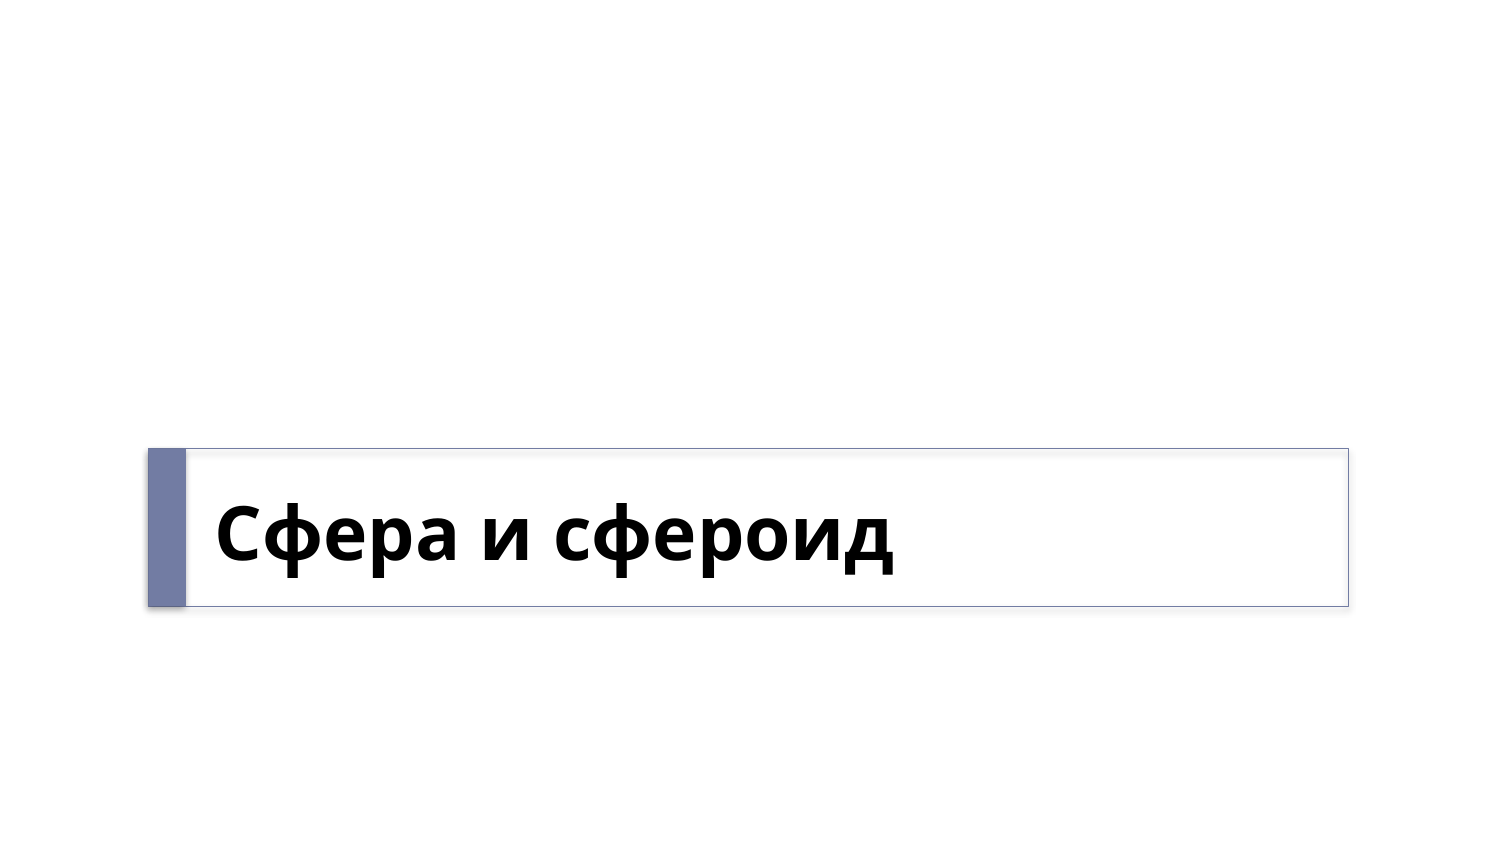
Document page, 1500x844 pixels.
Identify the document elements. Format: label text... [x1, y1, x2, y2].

title Сфера и сфероид [200, 478, 1320, 600]
